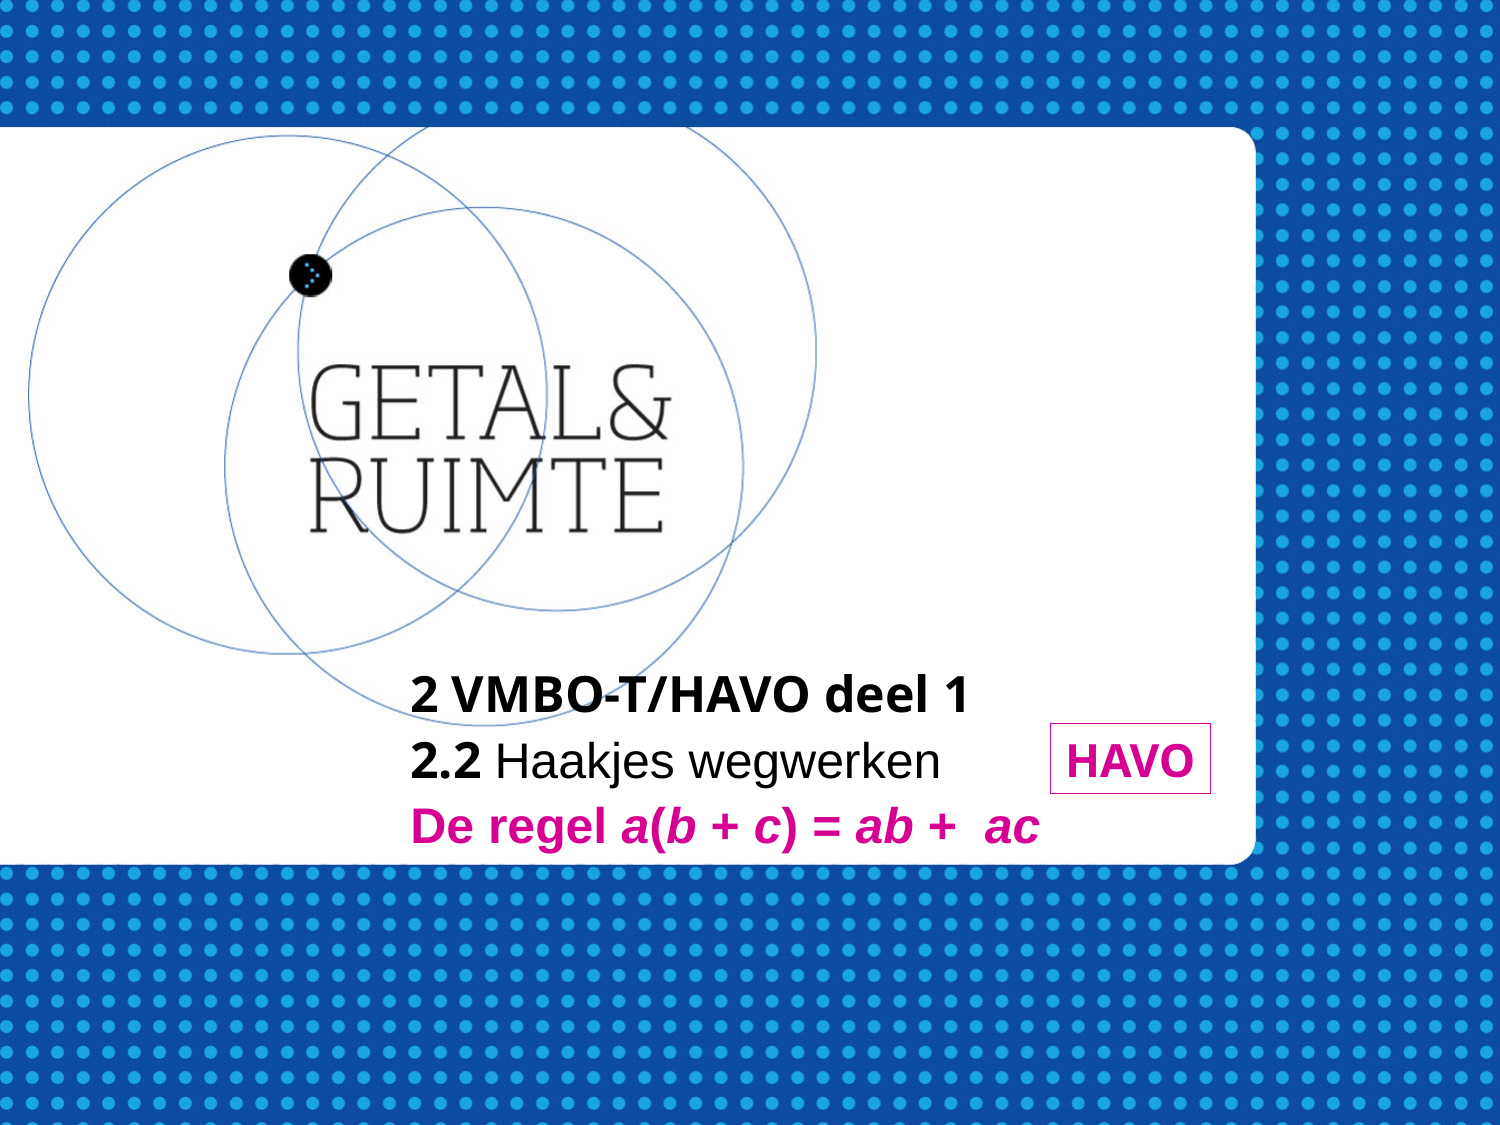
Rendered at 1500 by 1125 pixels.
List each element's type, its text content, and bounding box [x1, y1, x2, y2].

text_box 2 VMBO-T/HAVO deel 1 2.2 Haakjes wegwerken De regel a(b + c) = ab + ac [395, 648, 975, 870]
text_box HAVO [1050, 723, 1211, 794]
picture [0, 0, 1500, 1125]
